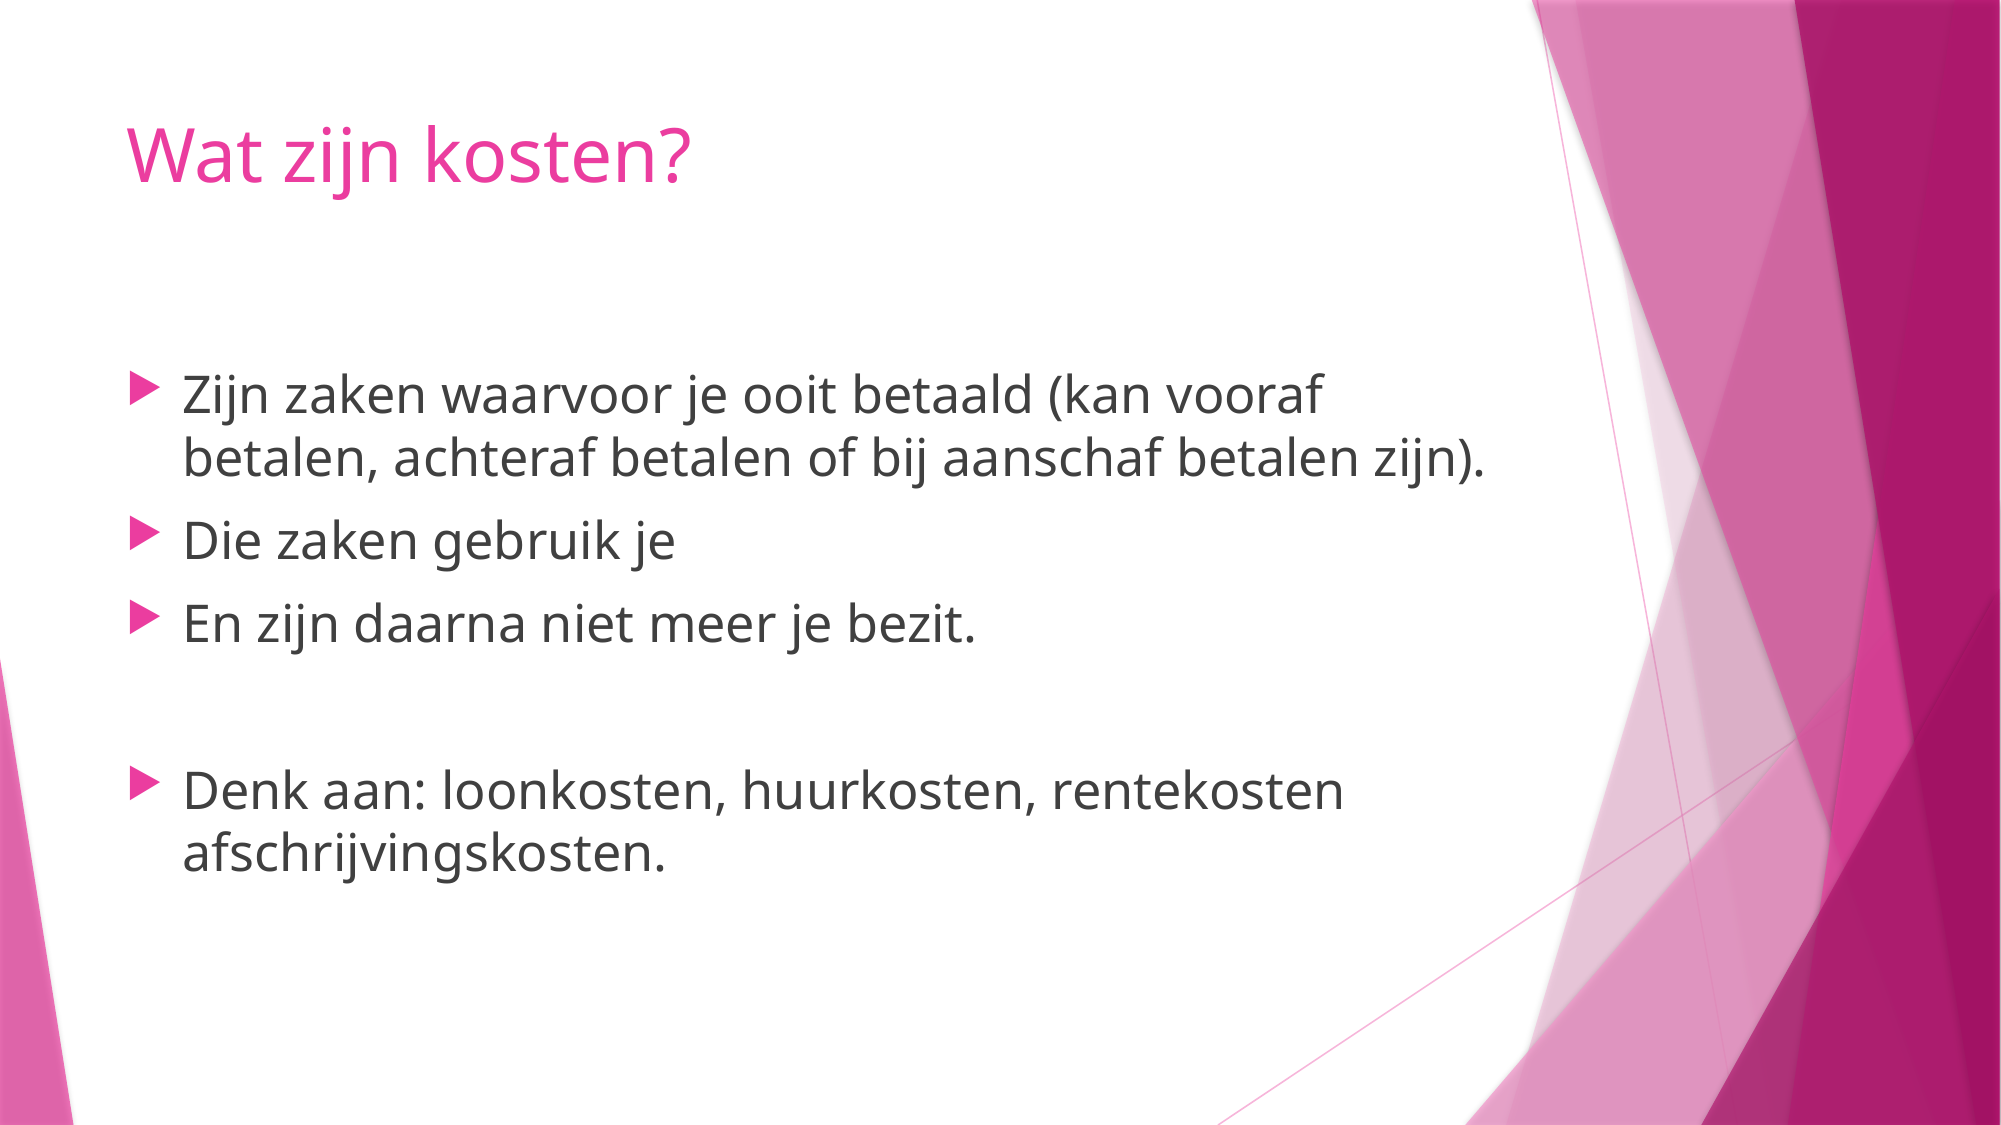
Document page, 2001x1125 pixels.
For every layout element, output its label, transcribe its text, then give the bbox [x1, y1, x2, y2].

title Wat zijn kosten? [111, 99, 1522, 317]
list Zijn zaken waarvoor je ooit betaald (kan vooraf betalen, achteraf betalen of bij aanschaf betalen zijn). Die zaken gebruik je En zijn daarna niet meer je bezit. Denk aan: loonkosten, huurkosten, rentekosten afschrijvingskosten. [111, 354, 1522, 992]
